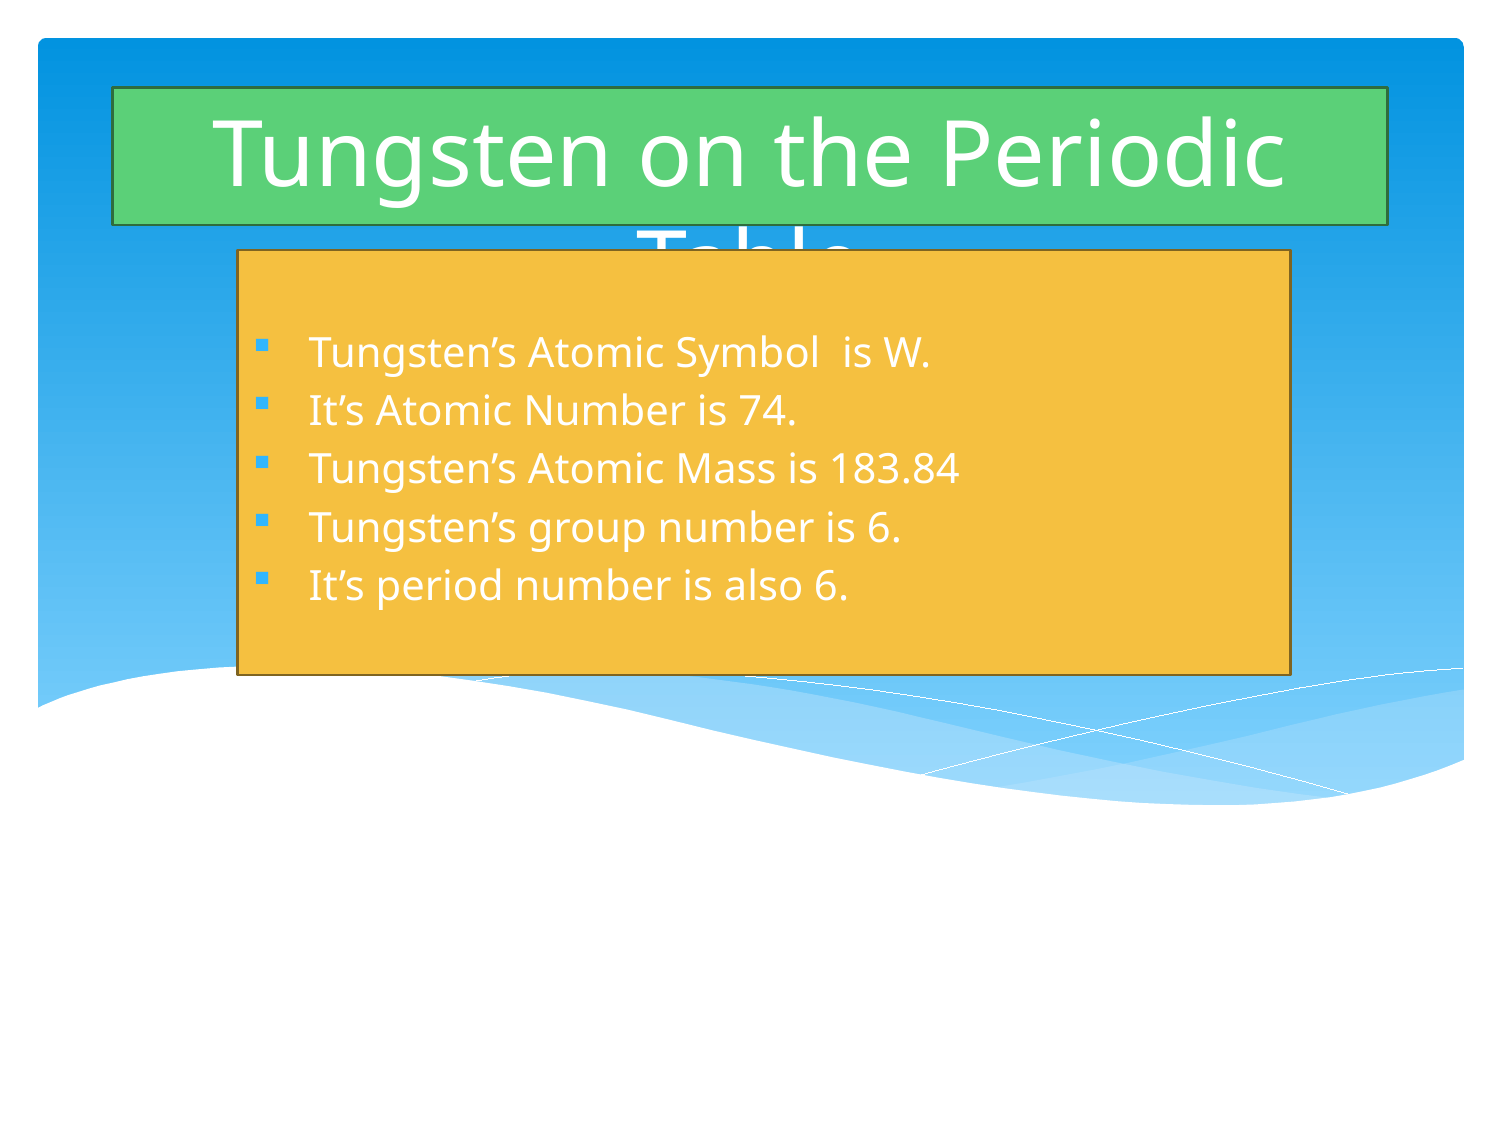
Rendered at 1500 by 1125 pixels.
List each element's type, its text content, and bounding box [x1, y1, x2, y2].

list Tungsten’s Atomic Symbol is W. It’s Atomic Number is 74. Tungsten’s Atomic Mass is 183.84 Tungsten’s group number is 6. It’s period number is also 6. [236, 249, 1292, 676]
title Tungsten on the Periodic Table [111, 86, 1389, 226]
